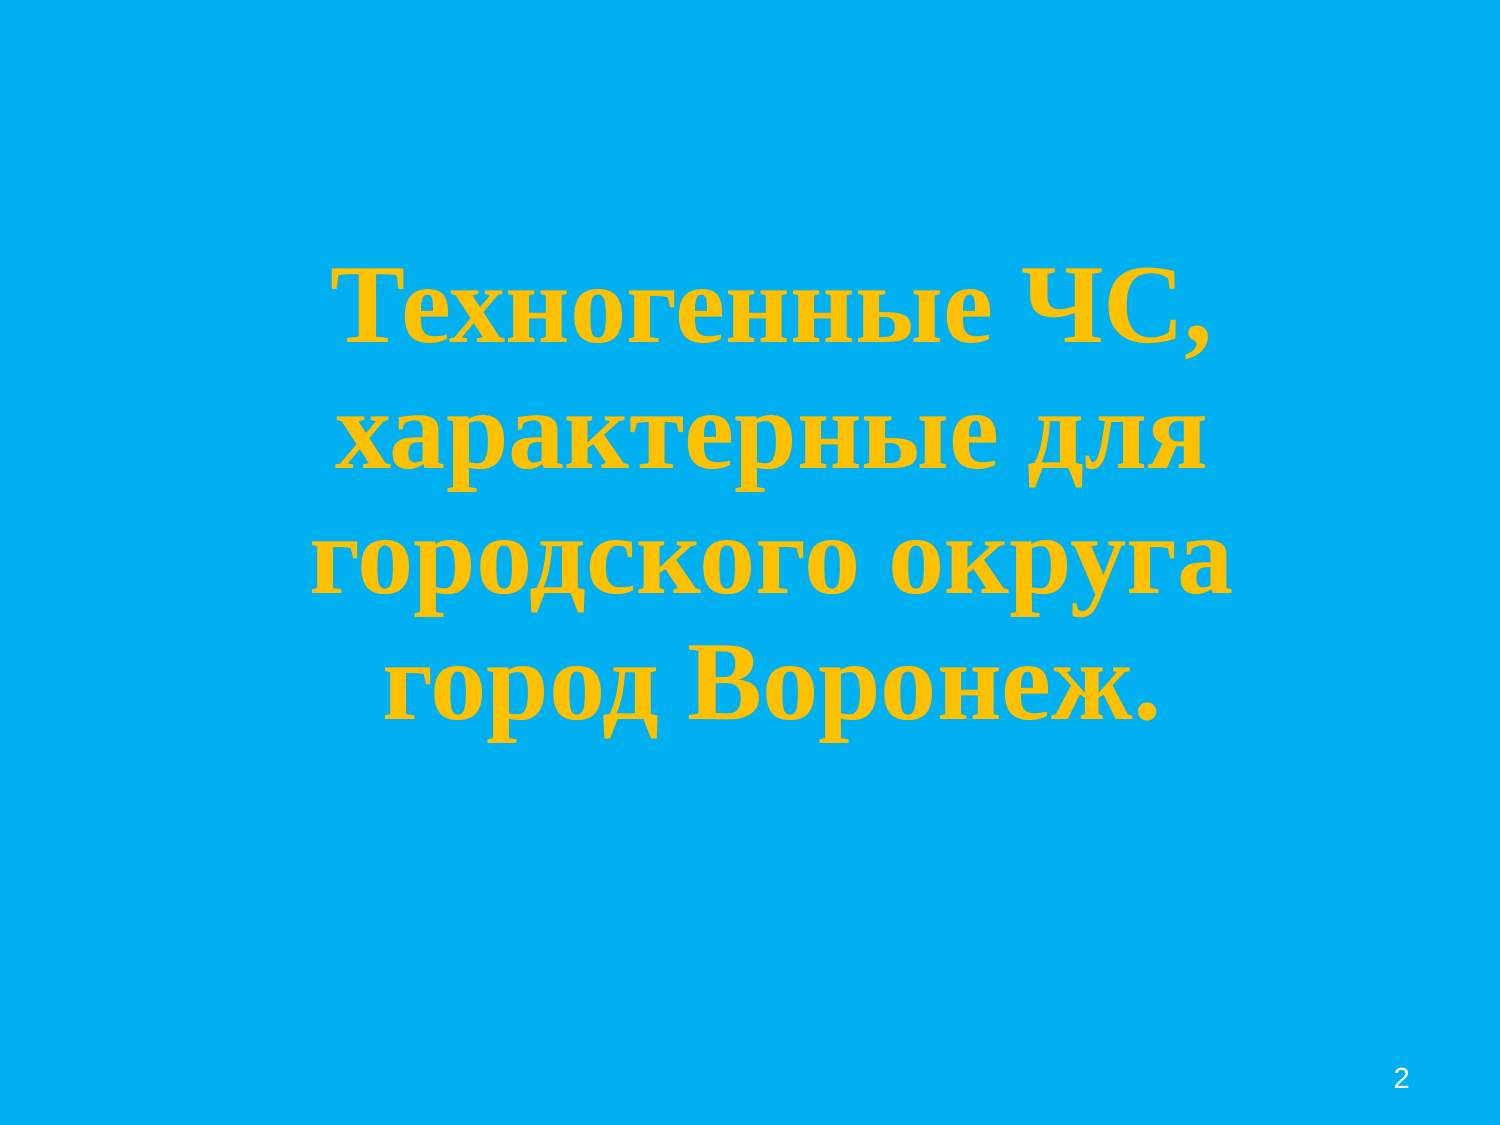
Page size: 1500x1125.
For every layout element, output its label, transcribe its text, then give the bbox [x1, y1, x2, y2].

slide_number 2 [1074, 1024, 1425, 1103]
text_box Техногенные ЧС, характерные для городского округа город Воронеж. [144, 99, 1400, 752]
